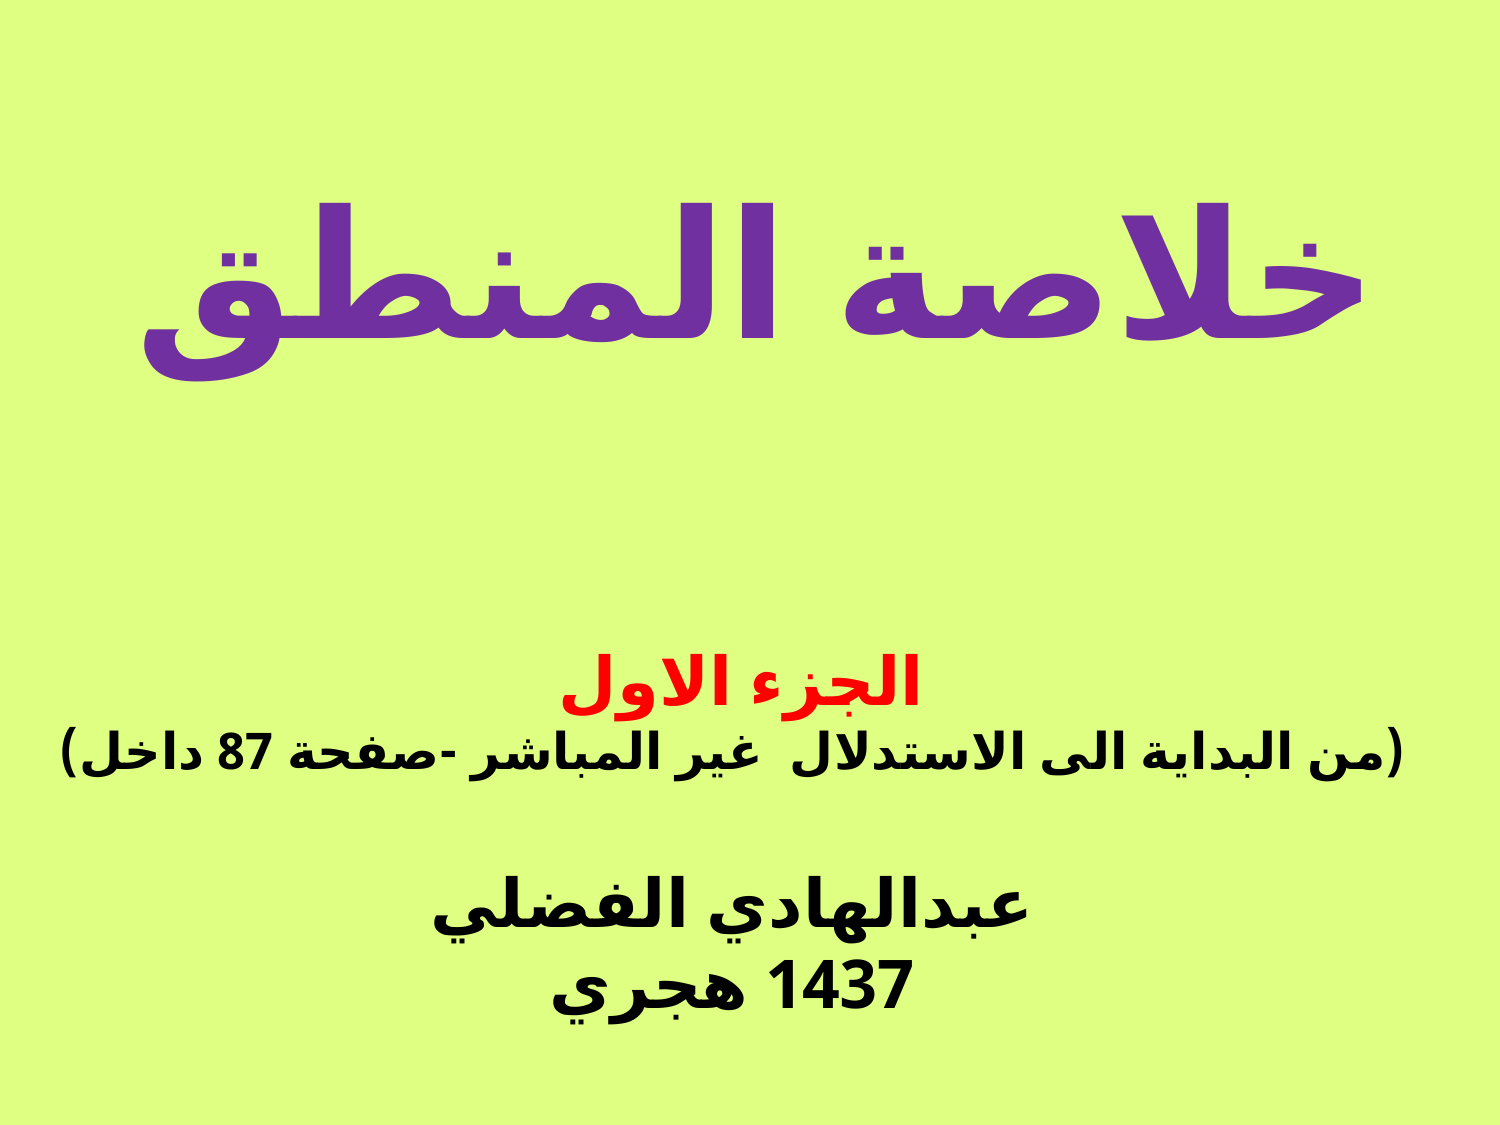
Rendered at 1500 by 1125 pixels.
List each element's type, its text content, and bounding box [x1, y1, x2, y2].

title خلاصة المنطق [54, 66, 1459, 468]
text_box الجزء الاول (من البداية الى الاستدلال غير المباشر -صفحة 87 داخل) عبدالهادي الفضلي 1437 هجري [29, 503, 1436, 1094]
